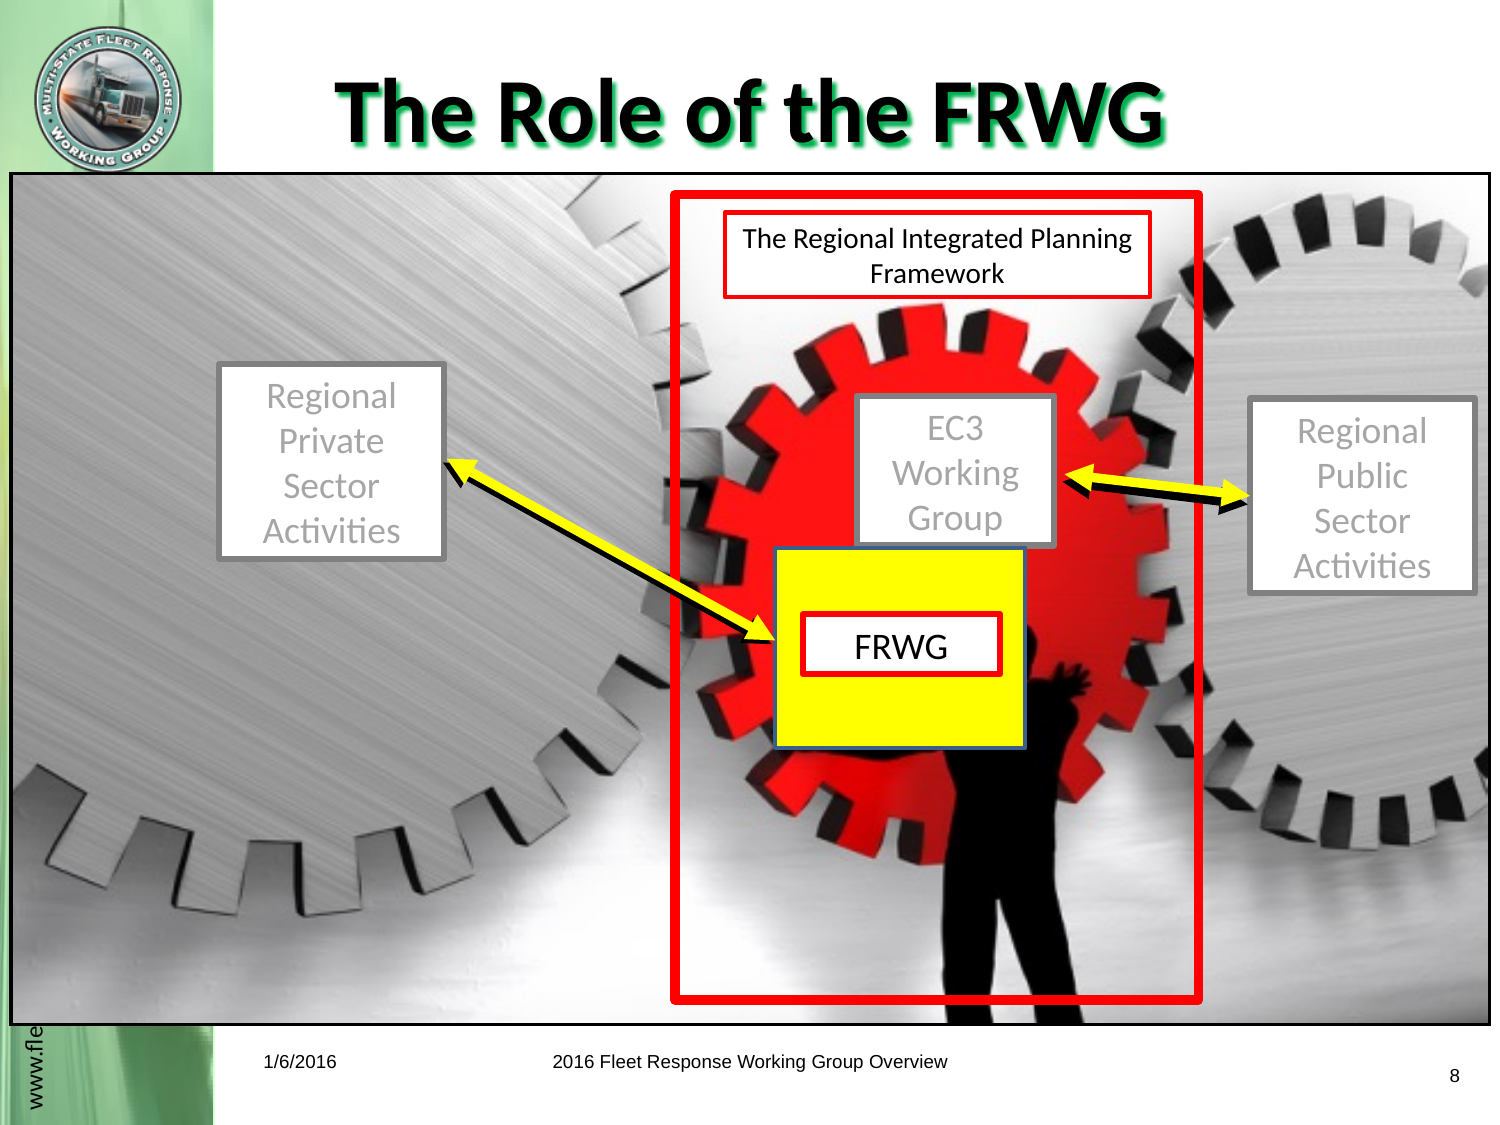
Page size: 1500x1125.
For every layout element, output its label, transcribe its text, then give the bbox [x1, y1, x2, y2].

title The Role of the FRWG [75, 12, 1425, 173]
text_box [1064, 474, 1251, 498]
footer 2016 Fleet Response Working Group Overview [512, 1042, 988, 1103]
slide_number 8 [1125, 1045, 1475, 1106]
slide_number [125, 1042, 475, 1103]
picture [28, 24, 74, 172]
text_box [446, 458, 776, 641]
picture [12, 174, 1488, 1024]
